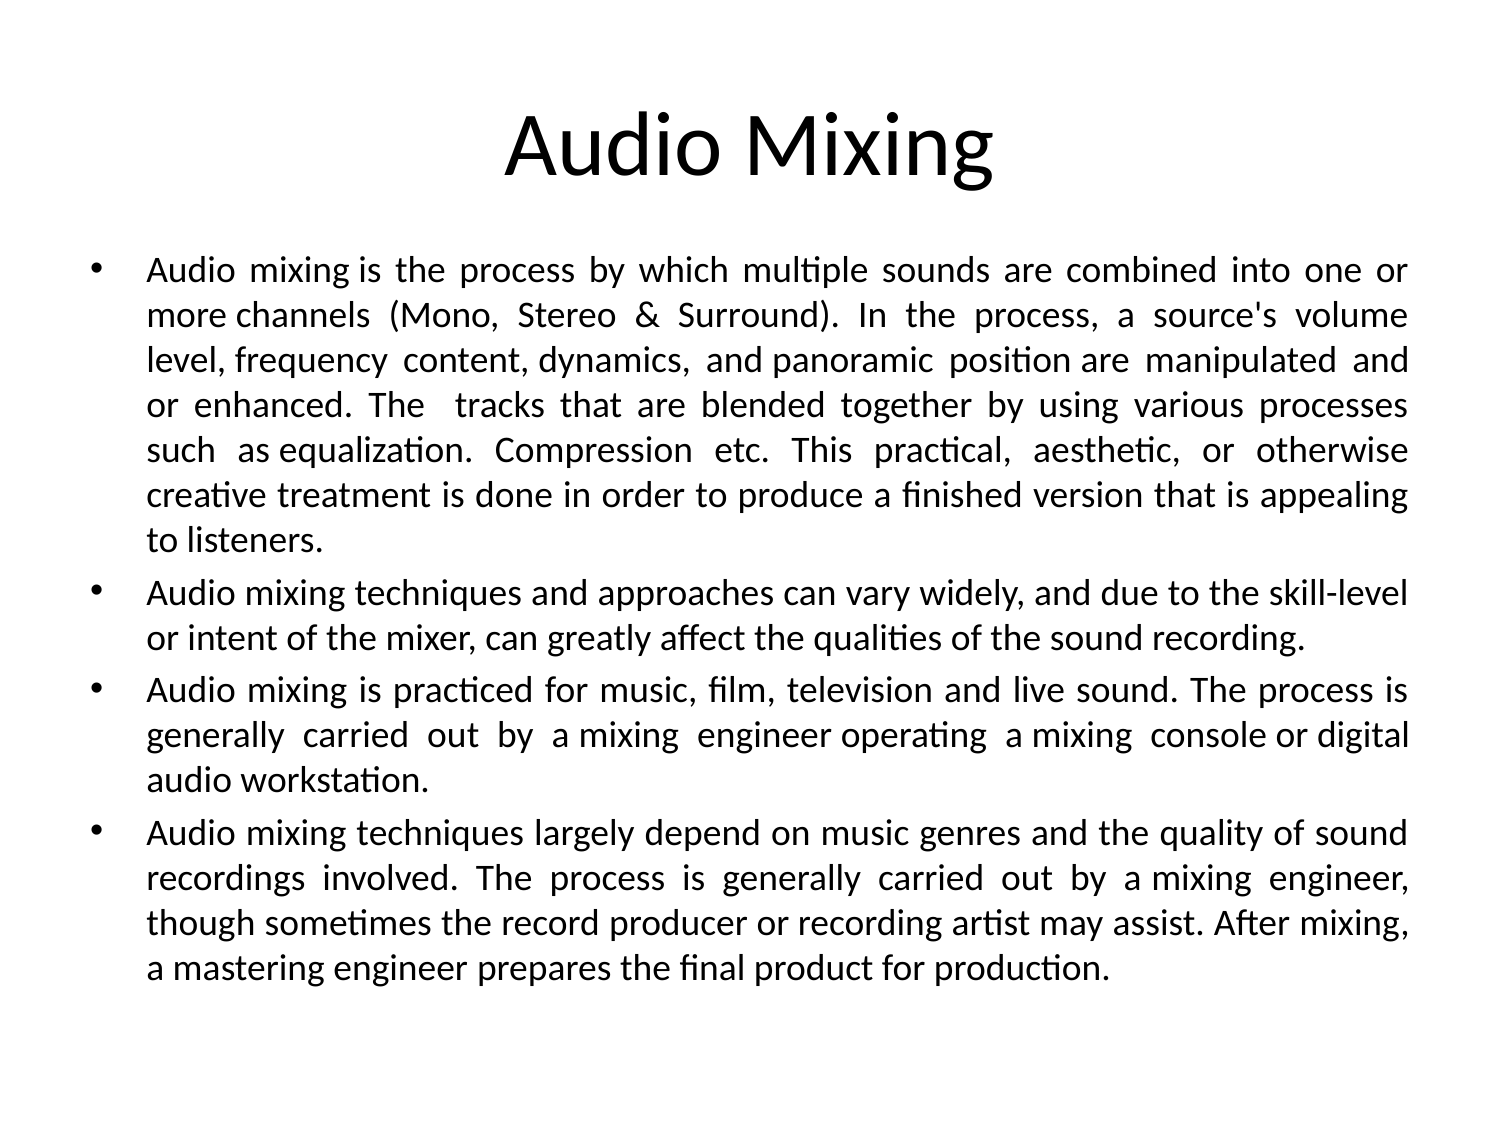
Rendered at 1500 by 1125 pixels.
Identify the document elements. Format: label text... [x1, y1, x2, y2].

title Audio Mixing [75, 45, 1425, 233]
list Audio mixing is the process by which multiple sounds are combined into one or more channels (Mono, Stereo & Surround). In the process, a source's volume level, frequency content, dynamics, and panoramic position are manipulated and or enhanced. The tracks that are blended together by using various processes such as equalization. Compression etc. This practical, aesthetic, or otherwise creative treatment is done in order to produce a finished version that is appealing to listeners. Audio mixing techniques and approaches can vary widely, and due to the skill-level or intent of the mixer, can greatly affect the qualities of the sound recording. Audio mixing is practiced for music, film, television and live sound. The process is generally carried out by a mixing engineer operating a mixing console or digital audio workstation. Audio mixing techniques largely depend on music genres and the quality of sound recordings involved. The process is generally carried out by a mixing engineer, though sometimes the record producer or recording artist may assist. After mixing, a mastering engineer prepares the final product for production. [75, 237, 1425, 1038]
